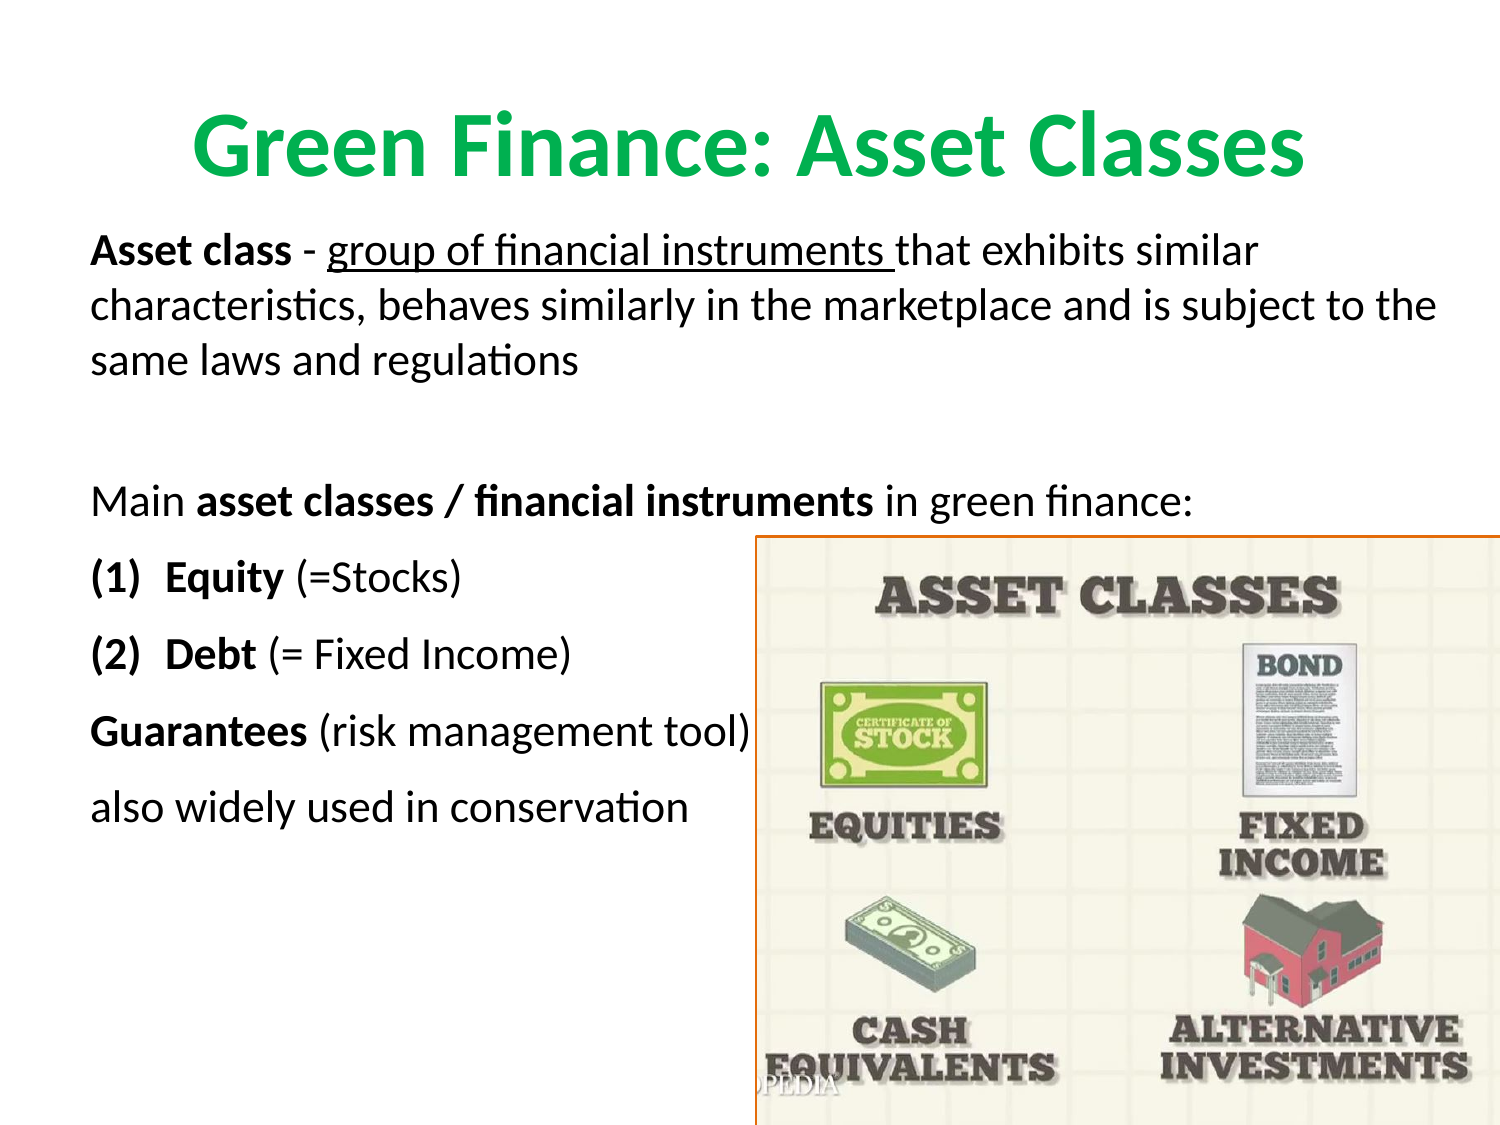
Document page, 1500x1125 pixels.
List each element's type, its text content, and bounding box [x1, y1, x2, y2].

picture [756, 537, 1500, 1125]
list Asset class - group of financial instruments that exhibits similar characteristics, behaves similarly in the marketplace and is subject to the same laws and regulations Main asset classes / financial instruments in green finance: Equity (=Stocks) Debt (= Fixed Income) Guarantees (risk management tool) also widely used in conservation [75, 212, 1463, 985]
title Green Finance: Asset Classes [75, 45, 1425, 212]
